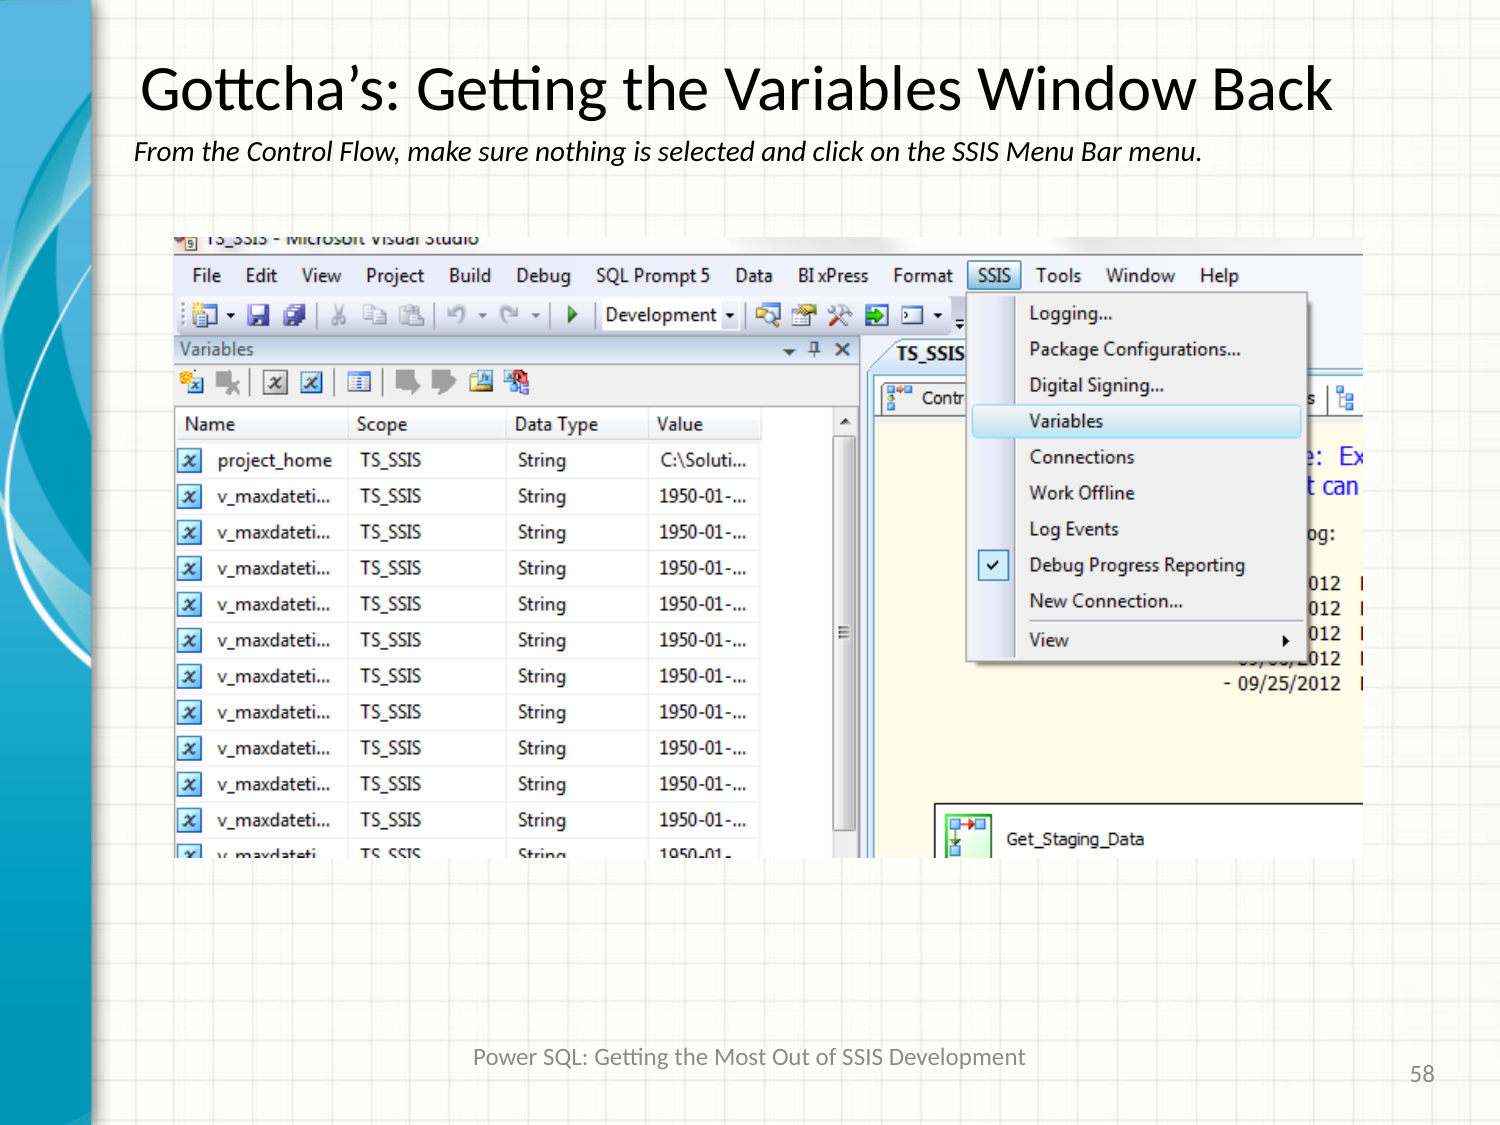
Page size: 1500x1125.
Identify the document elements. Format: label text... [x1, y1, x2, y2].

slide_number 58 [1100, 1042, 1450, 1103]
title Gottcha’s: Getting the Variables Window Back [125, 37, 1450, 124]
text_box From the Control Flow, make sure nothing is selected and click on the SSIS Menu Bar menu. [112, 124, 1450, 175]
picture [0, 0, 1500, 1125]
footer Power SQL: Getting the Most Out of SSIS Development [437, 1025, 1063, 1085]
